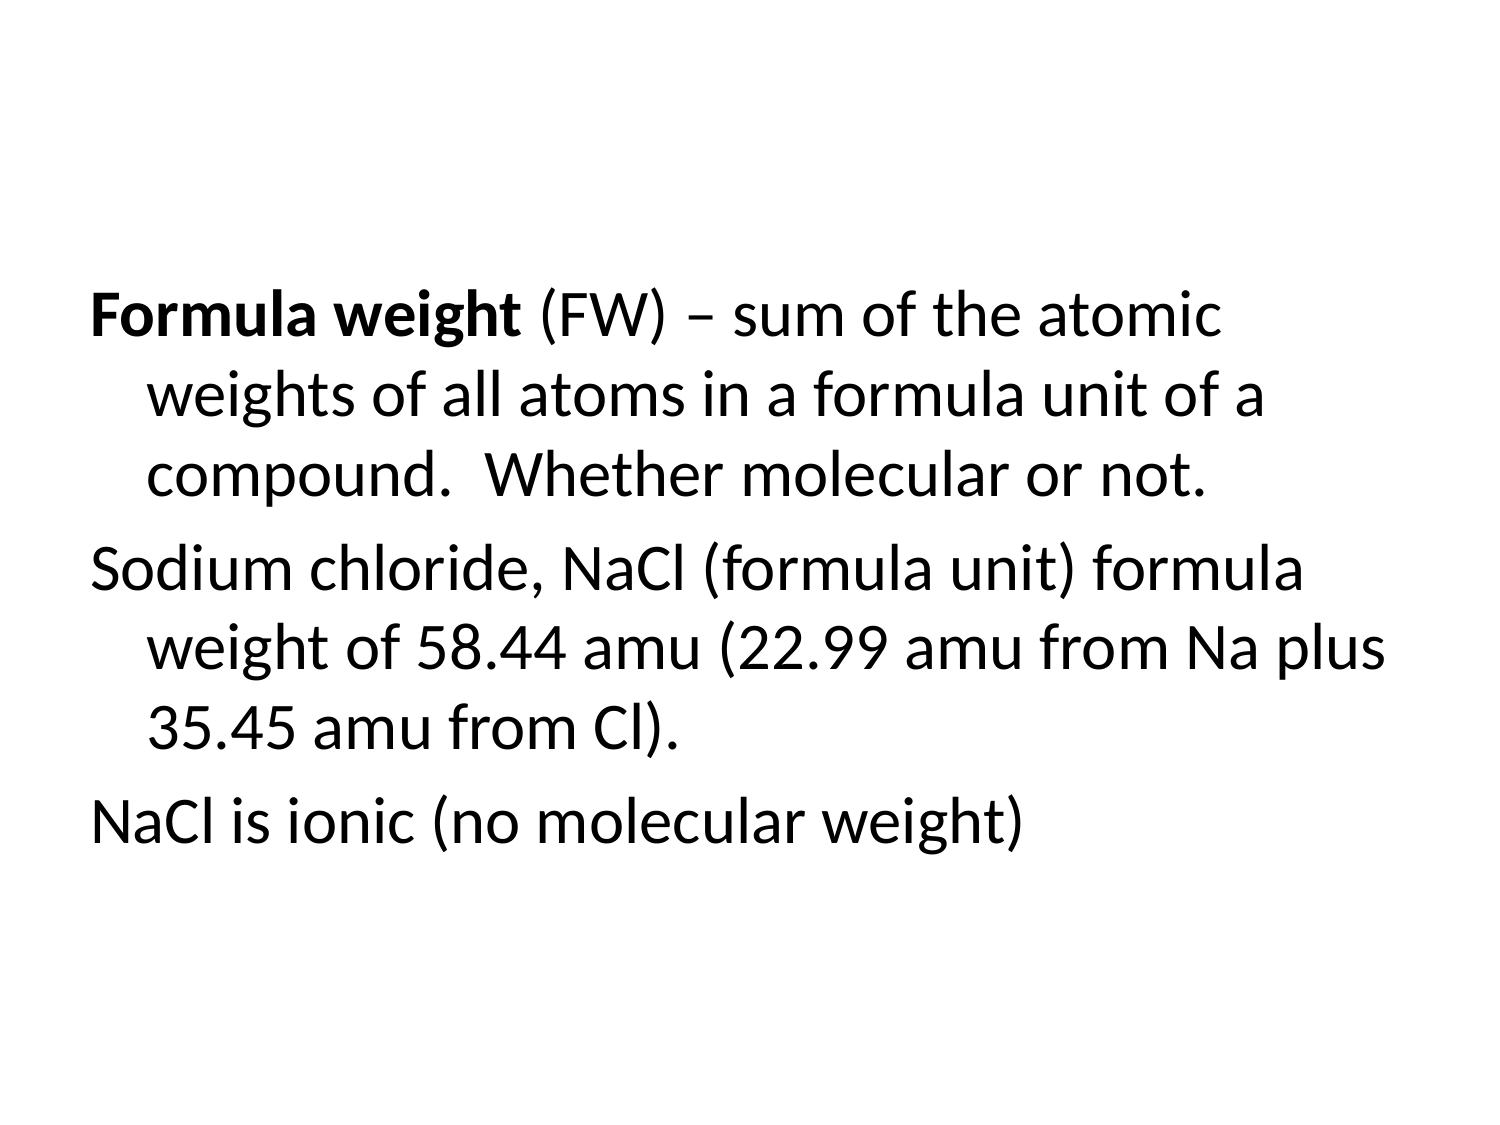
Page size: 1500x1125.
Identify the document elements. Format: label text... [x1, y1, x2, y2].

list Formula weight (FW) – sum of the atomic weights of all atoms in a formula unit of a compound. Whether molecular or not. Sodium chloride, NaCl (formula unit) formula weight of 58.44 amu (22.99 amu from Na plus 35.45 amu from Cl). NaCl is ionic (no molecular weight) [75, 262, 1425, 1005]
